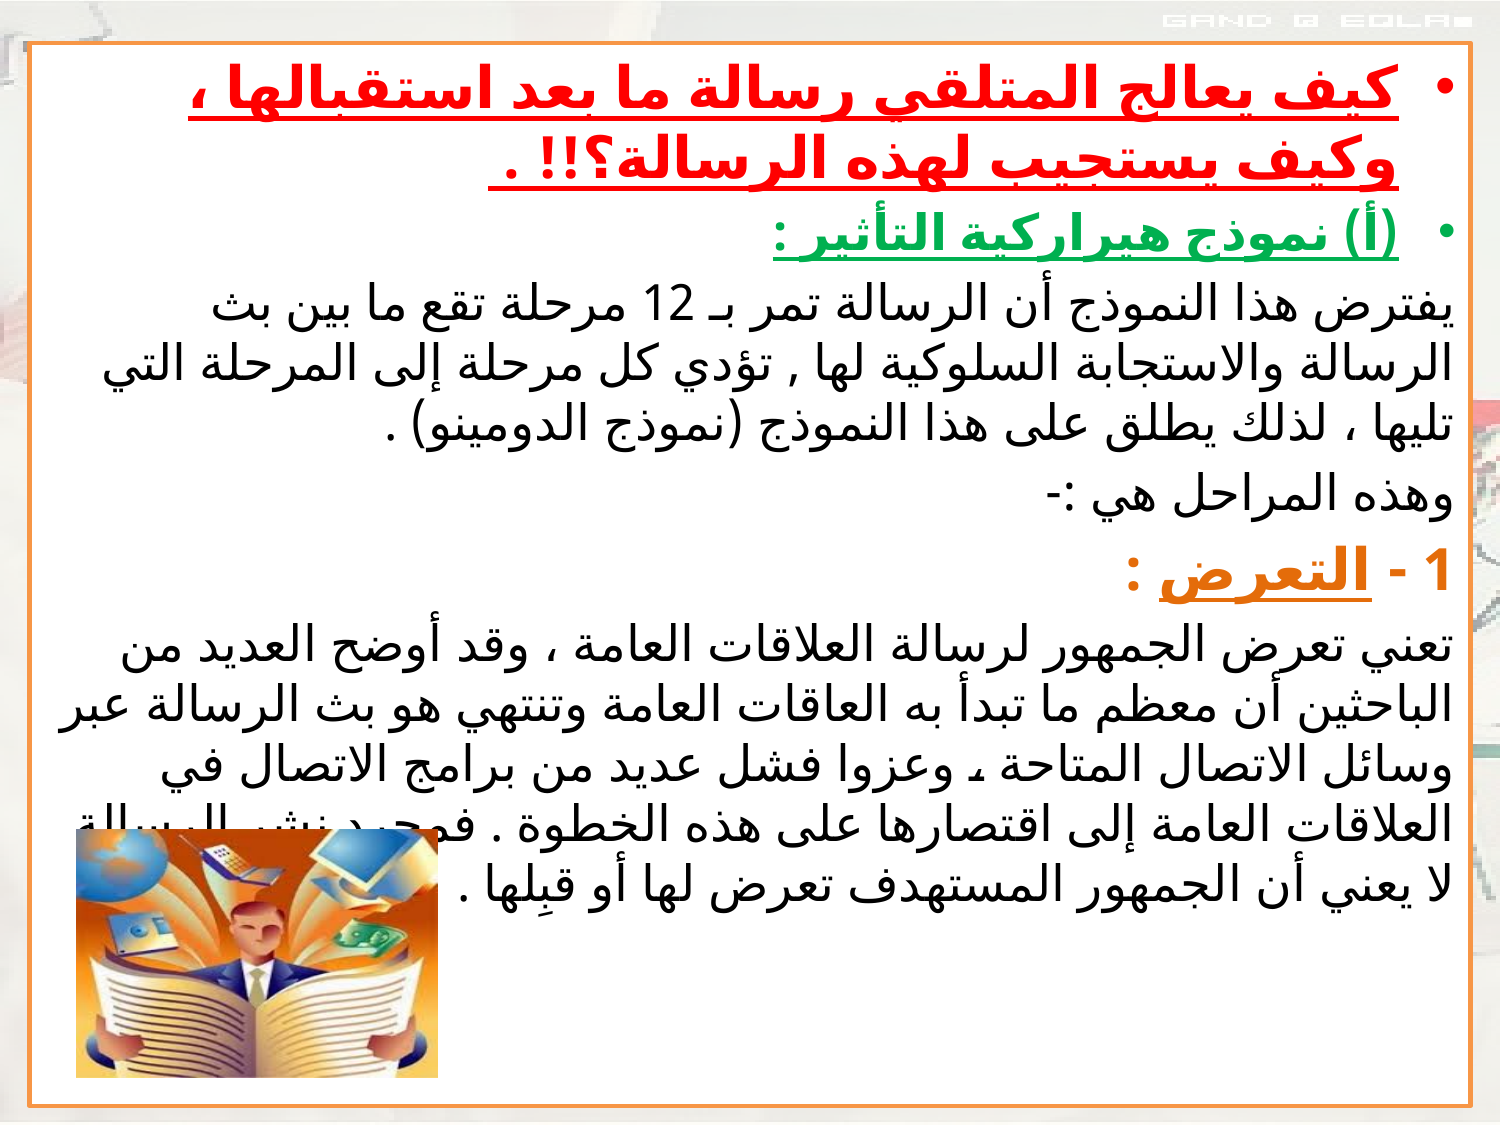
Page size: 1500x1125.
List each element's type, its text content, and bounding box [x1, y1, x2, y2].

picture [76, 829, 438, 1079]
list كيف يعالج المتلقي رسالة ما بعد استقبالها ، وكيف يستجيب لهذه الرسالة؟!! . (أ) نموذج هيراركية التأثير : يفترض هذا النموذج أن الرسالة تمر بـ 12 مرحلة تقع ما بين بث الرسالة والاستجابة السلوكية لها , تؤدي كل مرحلة إلى المرحلة التي تليها ، لذلك يطلق على هذا النموذج (نموذج الدومينو) . وهذه المراحل هي :- 1 - التعرض : تعني تعرض الجمهور لرسالة العلاقات العامة ، وقد أوضح العديد من الباحثين أن معظم ما تبدأ به العاقات العامة وتنتهي هو بث الرسالة عبر وسائل الاتصال المتاحة ، وعزوا فشل عديد من برامج الاتصال في العلاقات العامة إلى اقتصارها على هذه الخطوة . فمجرد نشر الرسالة لا يعني أن الجمهور المستهدف تعرض لها أو قبِلها . [27, 41, 1473, 1108]
